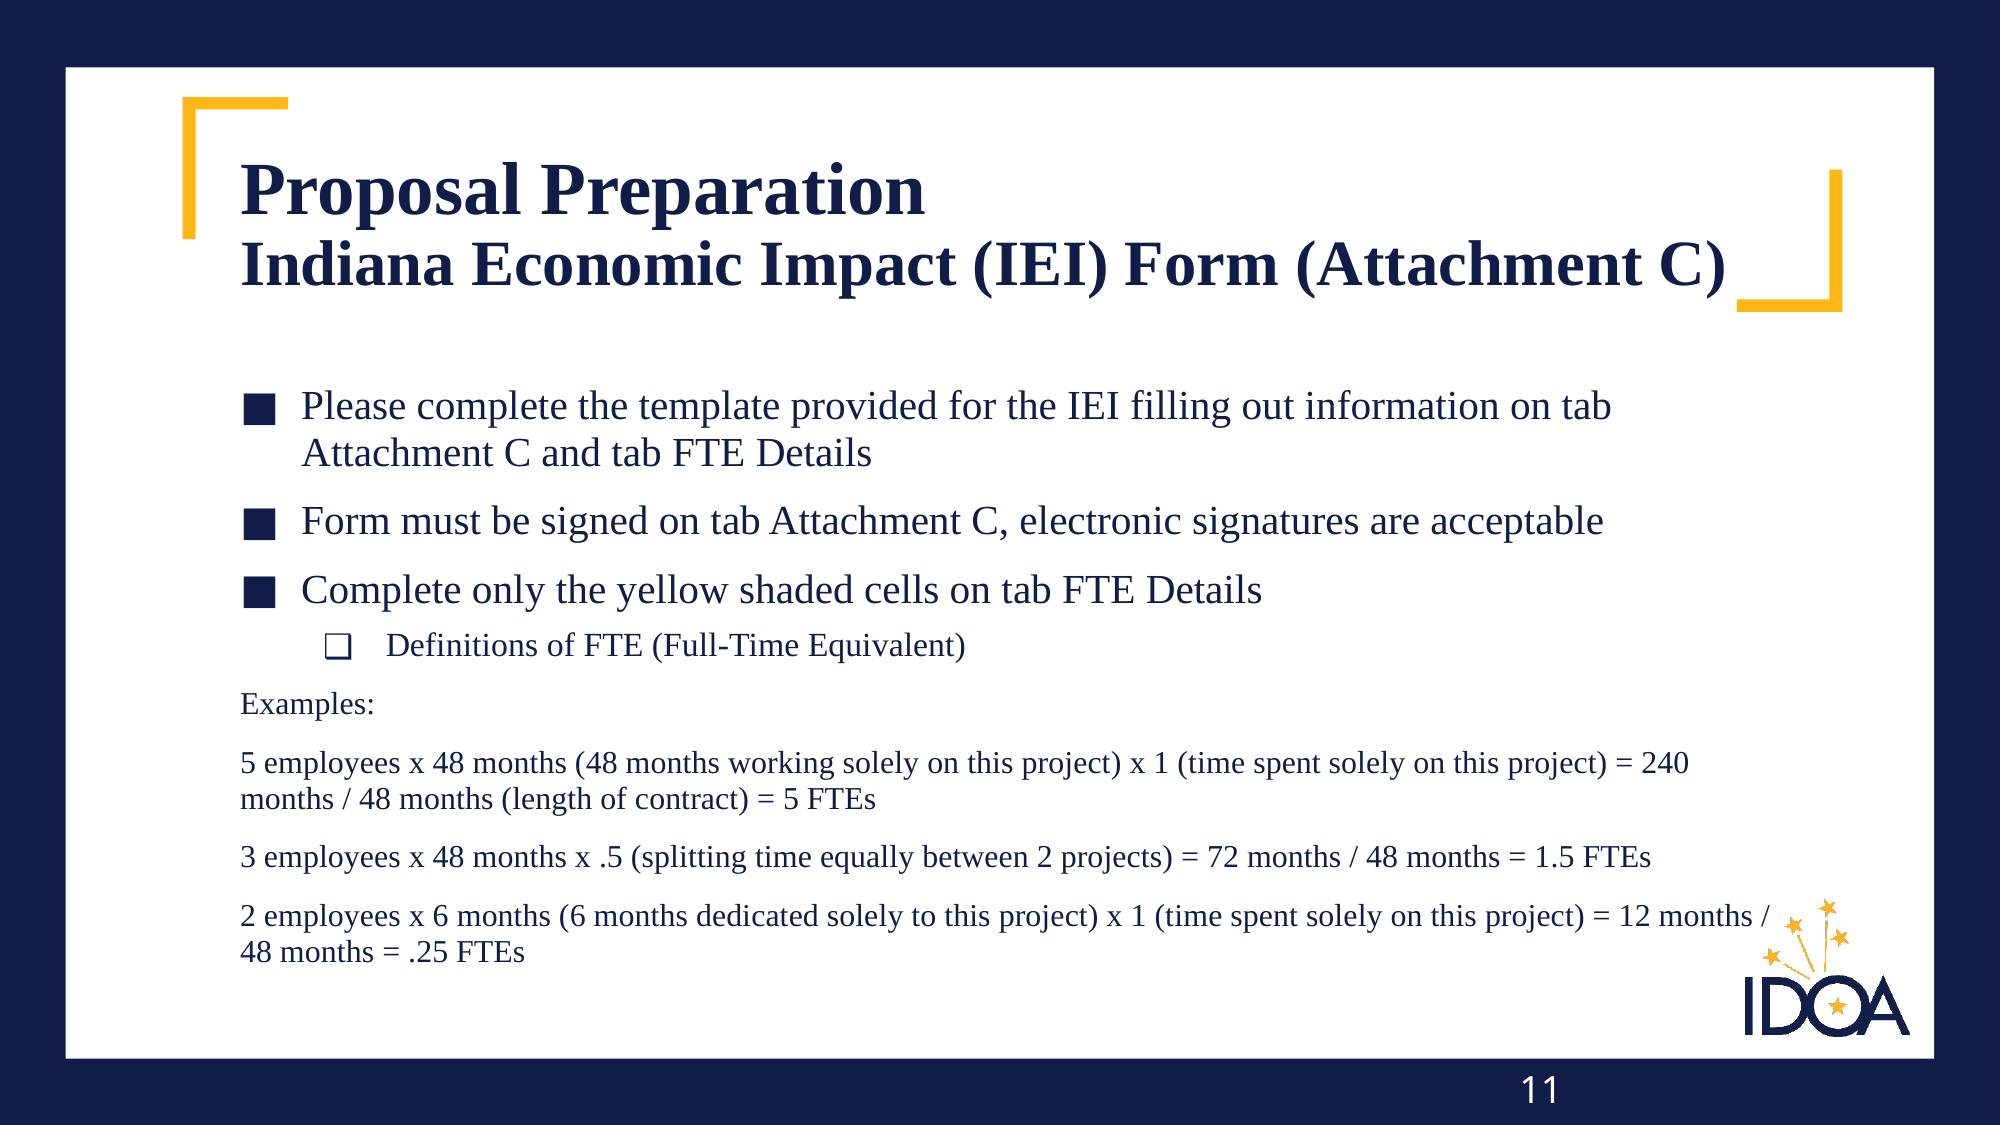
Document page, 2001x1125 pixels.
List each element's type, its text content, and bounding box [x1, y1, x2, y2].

picture [1702, 857, 1959, 1114]
title Proposal Preparation Indiana Economic Impact (IEI) Form (Attachment C) [225, 142, 1830, 279]
slide_number 11 [1504, 1058, 1767, 1125]
list Please complete the template provided for the IEI filling out information on tab Attachment C and tab FTE Details Form must be signed on tab Attachment C, electronic signatures are acceptable Complete only the yellow shaded cells on tab FTE Details Definitions of FTE (Full-Time Equivalent) Examples: 5 employees x 48 months (48 months working solely on this project) x 1 (time spent solely on this project) = 240 months / 48 months (length of contract) = 5 FTEs 3 employees x 48 months x .5 (splitting time equally between 2 projects) = 72 months / 48 months = 1.5 FTEs 2 employees x 6 months (6 months dedicated solely to this project) x 1 (time spent solely on this project) = 12 months / 48 months = .25 FTEs [225, 375, 1800, 983]
